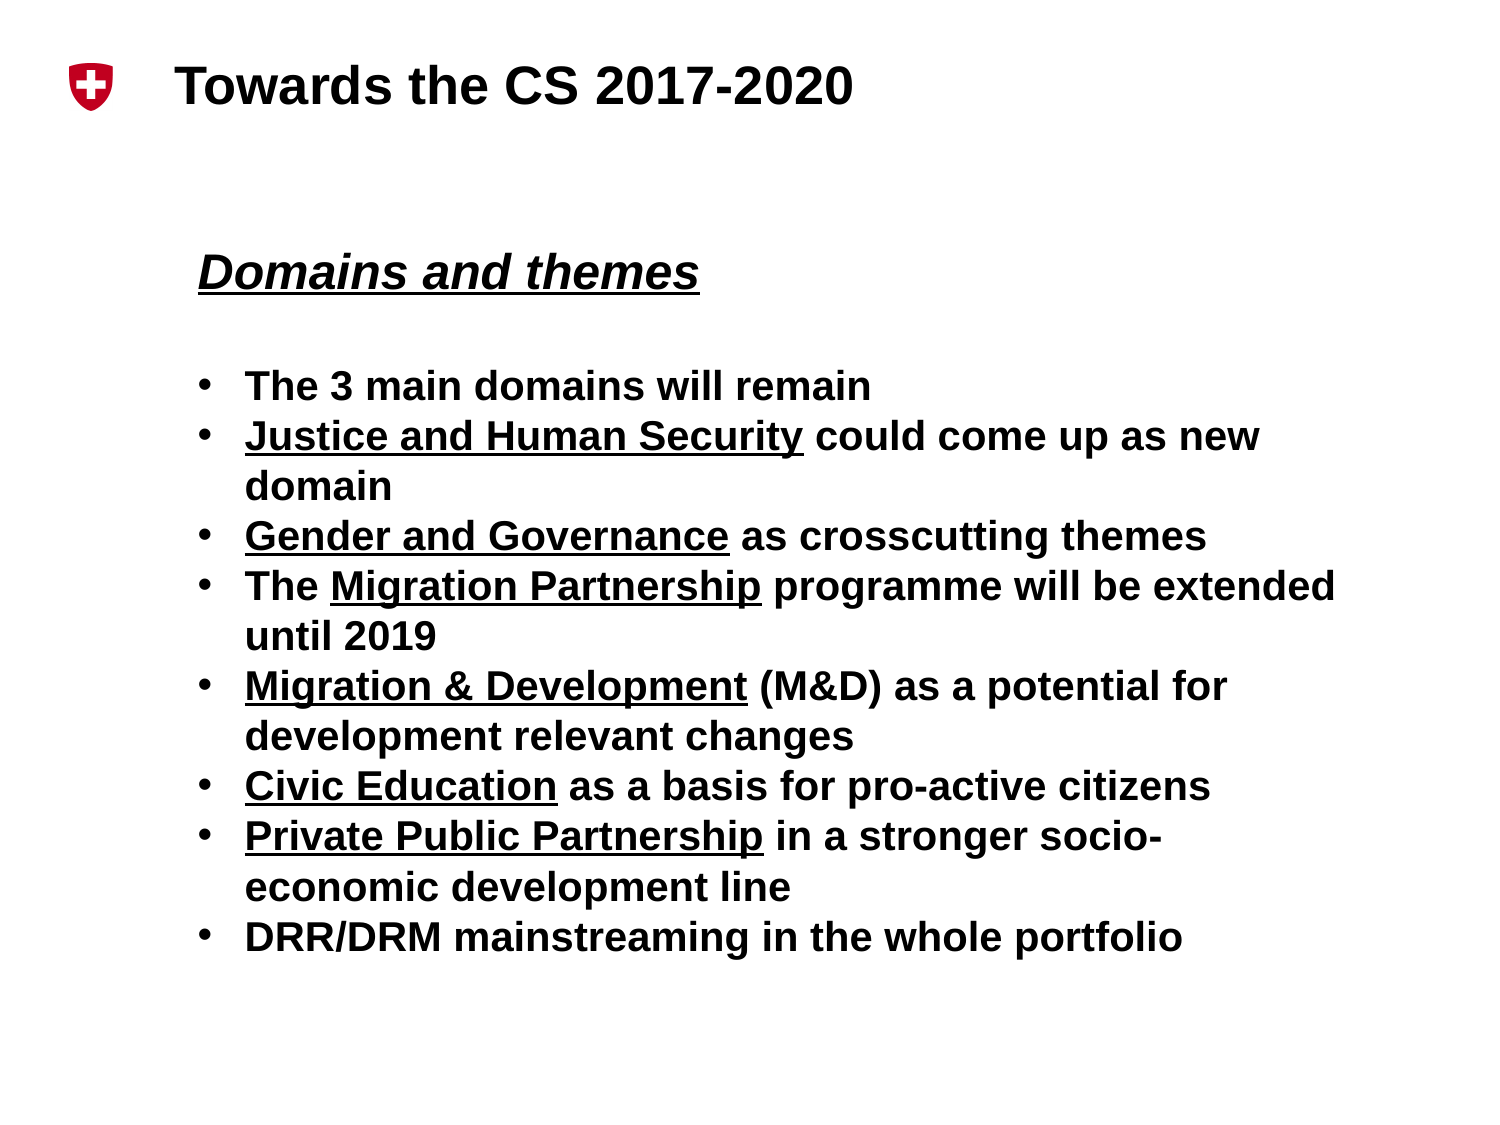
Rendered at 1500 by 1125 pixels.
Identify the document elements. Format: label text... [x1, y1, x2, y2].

picture [69, 63, 113, 111]
text_box Domains and themes The 3 main domains will remain Justice and Human Security could come up as new domain Gender and Governance as crosscutting themes The Migration Partnership programme will be extended until 2019 Migration & Development (M&D) as a potential for development relevant changes Civic Education as a basis for pro-active citizens Private Public Partnership in a stronger socio-economic development line DRR/DRM mainstreaming in the whole portfolio [182, 231, 1353, 967]
title Towards the CS 2017-2020 [159, 42, 1412, 124]
